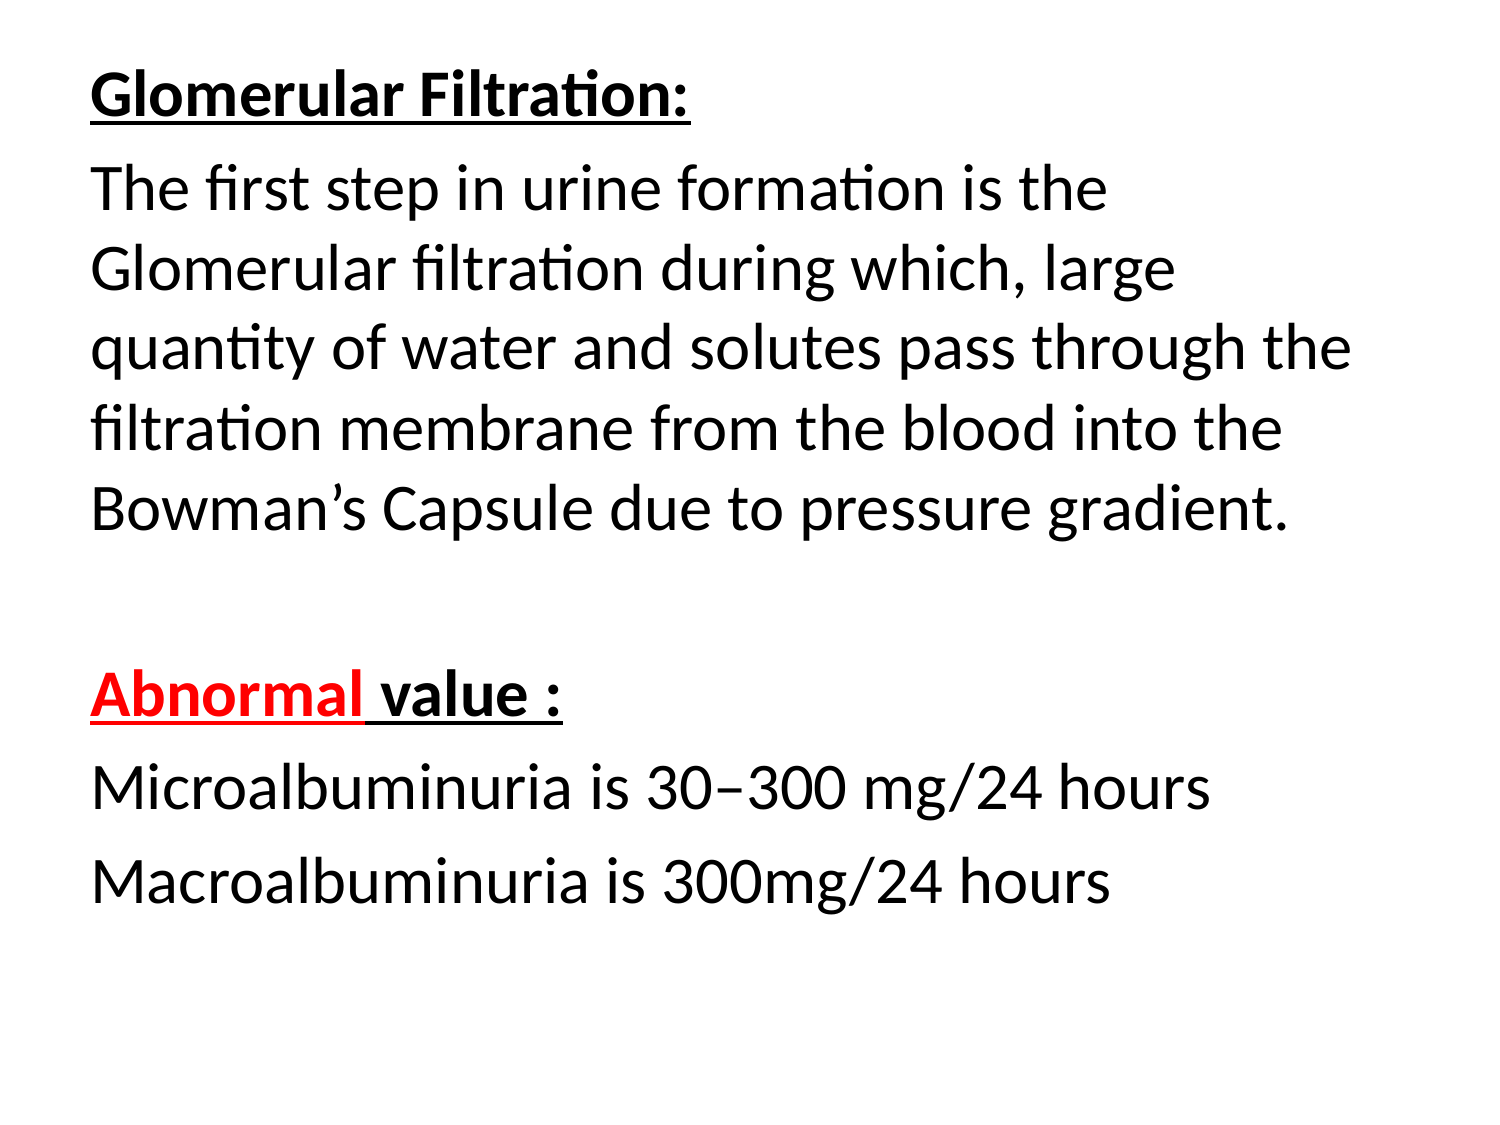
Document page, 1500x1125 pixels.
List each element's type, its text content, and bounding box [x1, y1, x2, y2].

list Glomerular Filtration: The first step in urine formation is the Glomerular filtration during which, large quantity of water and solutes pass through the filtration membrane from the blood into the Bowman’s Capsule due to pressure gradient. Abnormal value : Microalbuminuria is 30–300 mg/24 hours Macroalbuminuria is 300mg/24 hours [75, 42, 1425, 1005]
